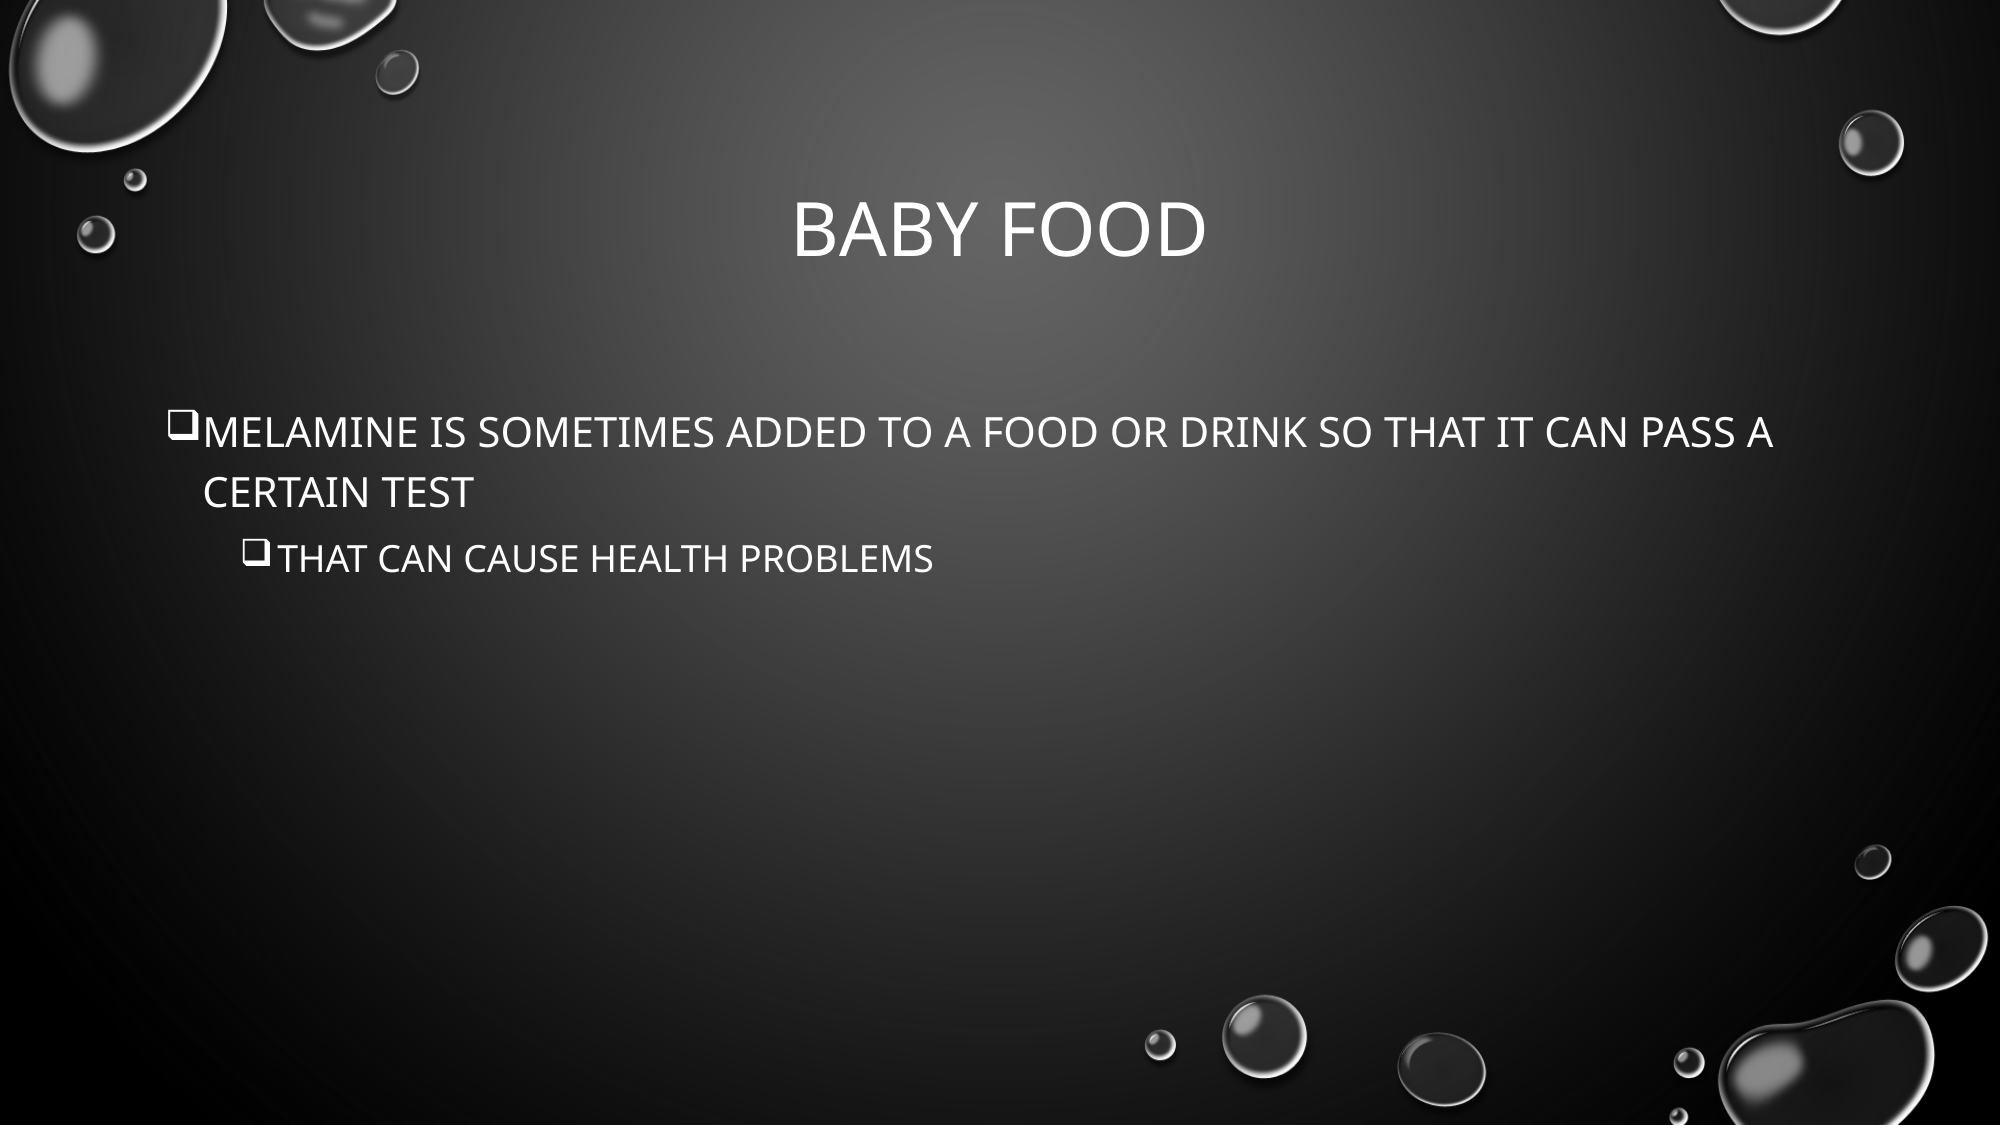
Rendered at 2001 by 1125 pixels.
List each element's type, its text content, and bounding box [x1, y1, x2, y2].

list Melamine is sometimes added to a food or drink so that it can pass a certain test That can cause health problems [149, 388, 1850, 950]
title Baby food [149, 101, 1851, 364]
picture [0, 0, 2000, 1125]
